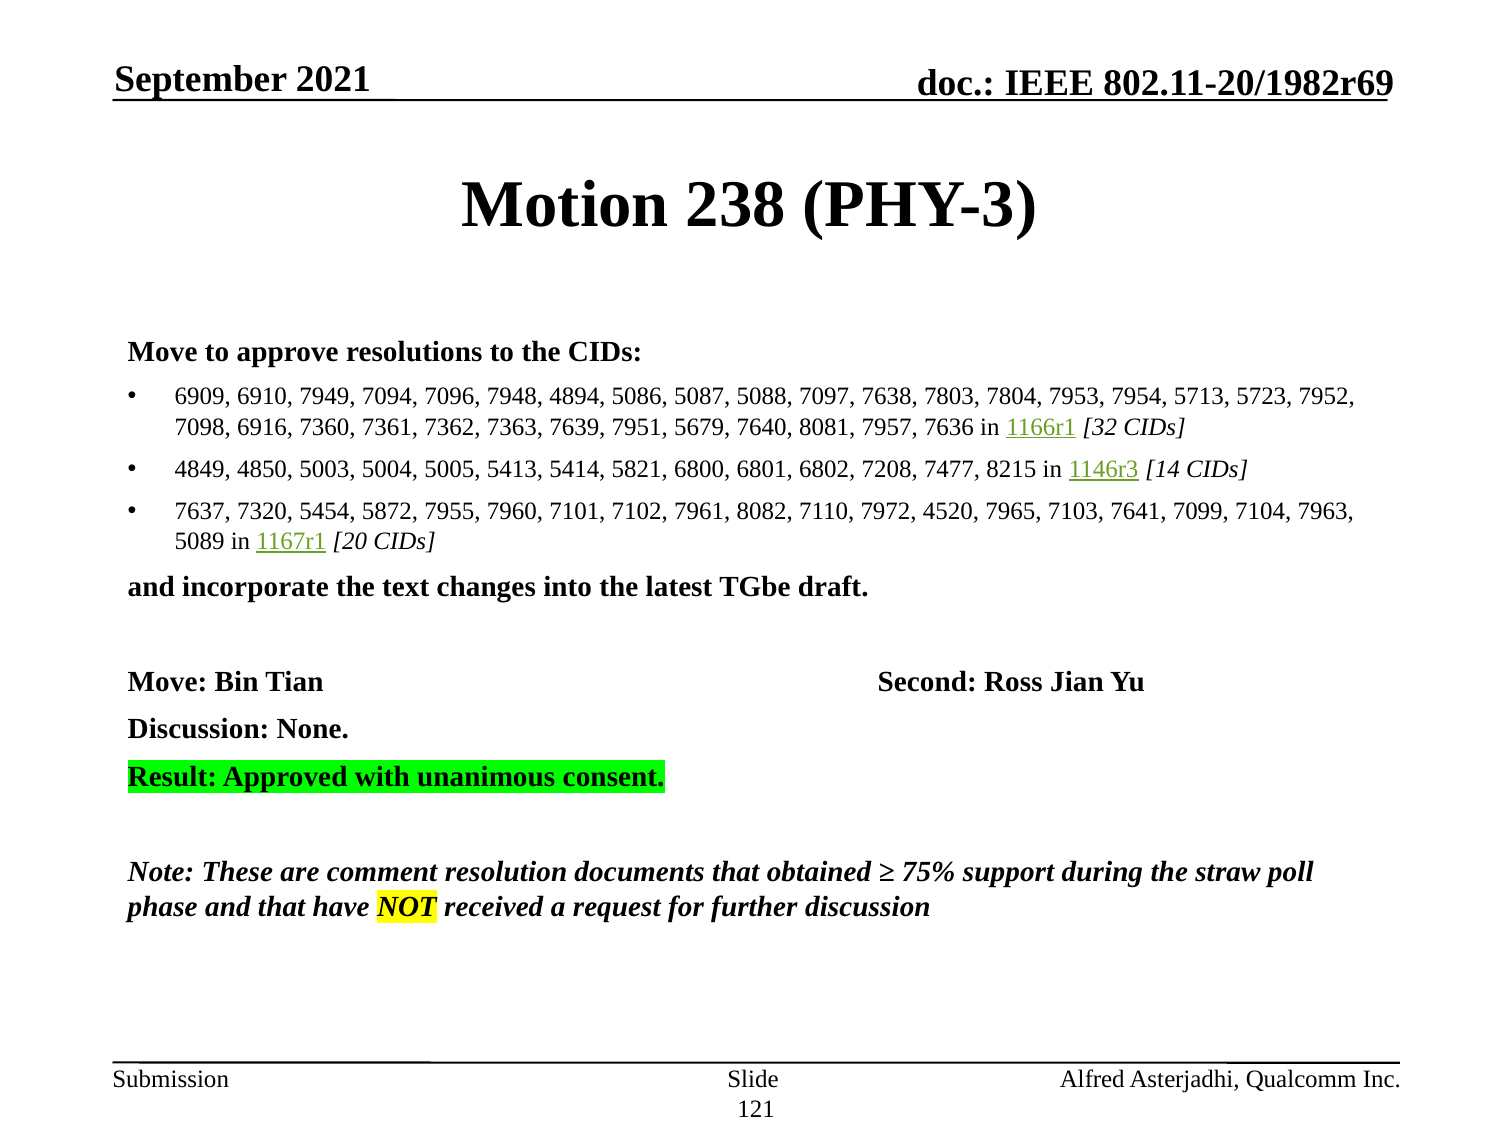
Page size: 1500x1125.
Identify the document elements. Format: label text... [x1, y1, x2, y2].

list Move to approve resolutions to the CIDs: 6909, 6910, 7949, 7094, 7096, 7948, 4894, 5086, 5087, 5088, 7097, 7638, 7803, 7804, 7953, 7954, 5713, 5723, 7952, 7098, 6916, 7360, 7361, 7362, 7363, 7639, 7951, 5679, 7640, 8081, 7957, 7636 in 1166r1 [32 CIDs] 4849, 4850, 5003, 5004, 5005, 5413, 5414, 5821, 6800, 6801, 6802, 7208, 7477, 8215 in 1146r3 [14 CIDs] 7637, 7320, 5454, 5872, 7955, 7960, 7101, 7102, 7961, 8082, 7110, 7972, 4520, 7965, 7103, 7641, 7099, 7104, 7963, 5089 in 1167r1 [20 CIDs] and incorporate the text changes into the latest TGbe draft. Move: Bin Tian Second: Ross Jian Yu Discussion: None. Result: Approved with unanimous consent. Note: These are comment resolution documents that obtained ≥ 75% support during the straw poll phase and that have NOT received a request for further discussion [112, 324, 1388, 1063]
footer Alfred Asterjadhi, Qualcomm Inc. [878, 1061, 1402, 1093]
title Motion 238 (PHY-3) [112, 112, 1388, 288]
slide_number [114, 54, 423, 100]
slide_number Slide 121 [712, 1061, 800, 1123]
